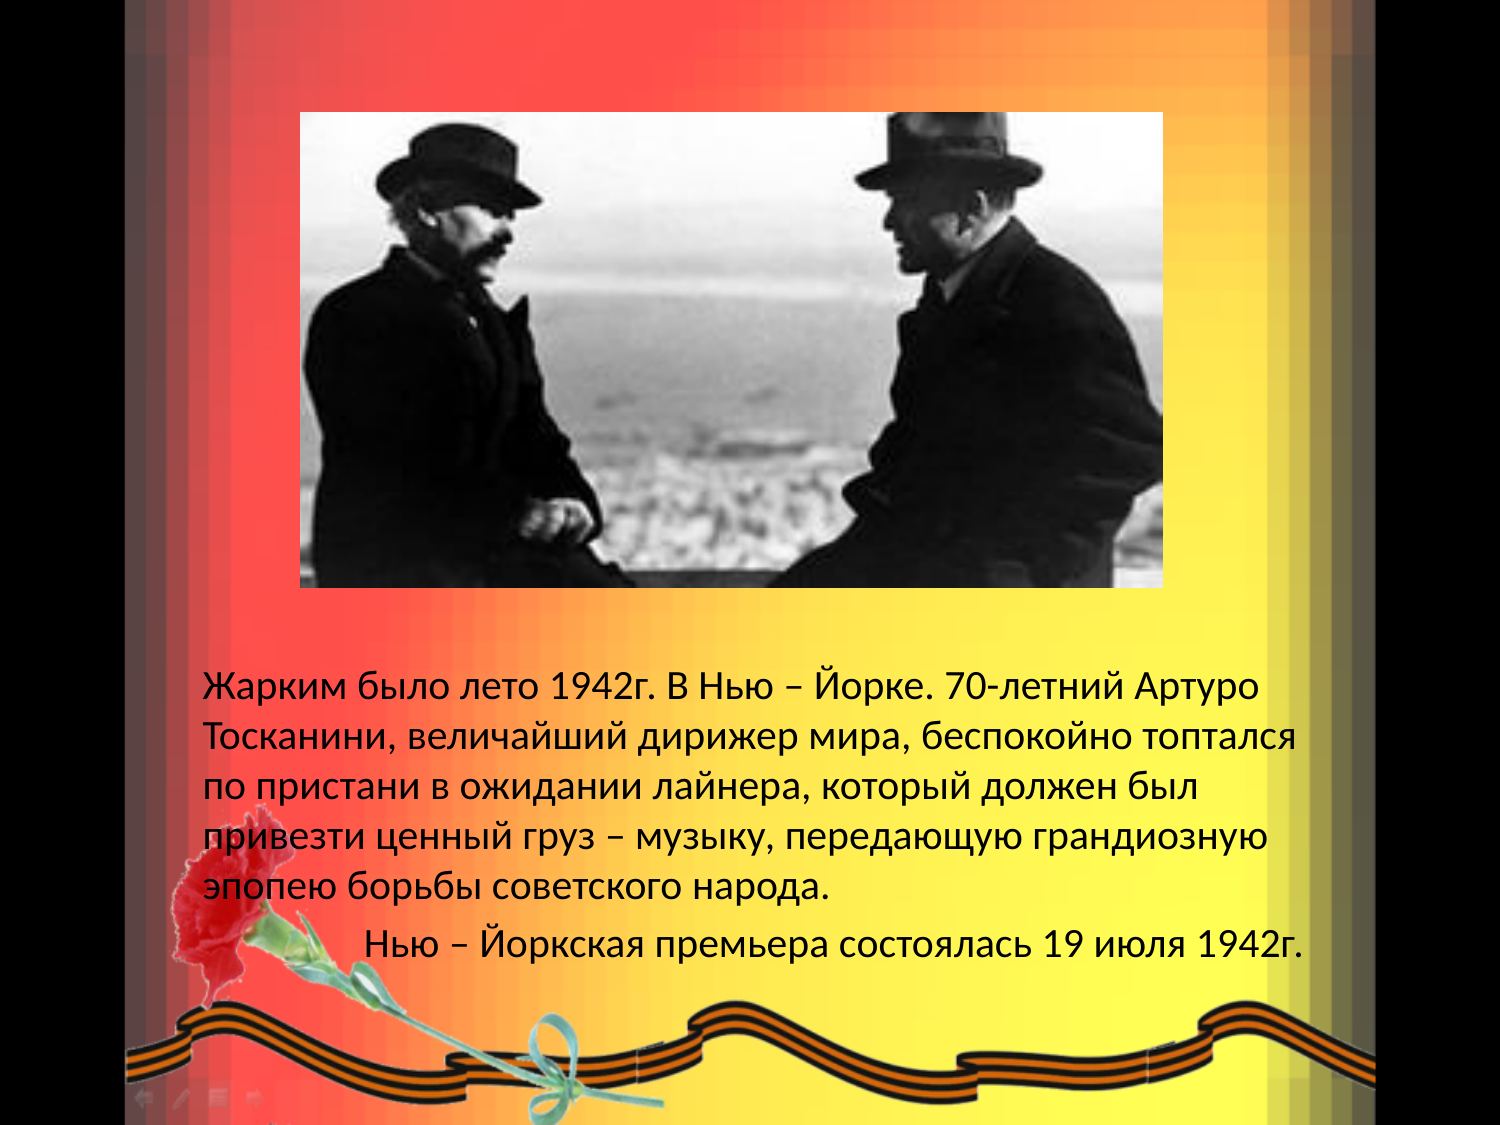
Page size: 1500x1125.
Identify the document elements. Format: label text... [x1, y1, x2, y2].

list Жарким было лето 1942г. В Нью – Йорке. 70-летний Артуро Тосканини, величайший дирижер мира, беспокойно топтался по пристани в ожидании лайнера, который должен был привезти ценный груз – музыку, передающую грандиозную эпопею борьбы советского народа. Нью – Йоркская премьера состоялась 19 июля 1942г. [187, 650, 1350, 1013]
picture [0, 0, 1500, 1125]
